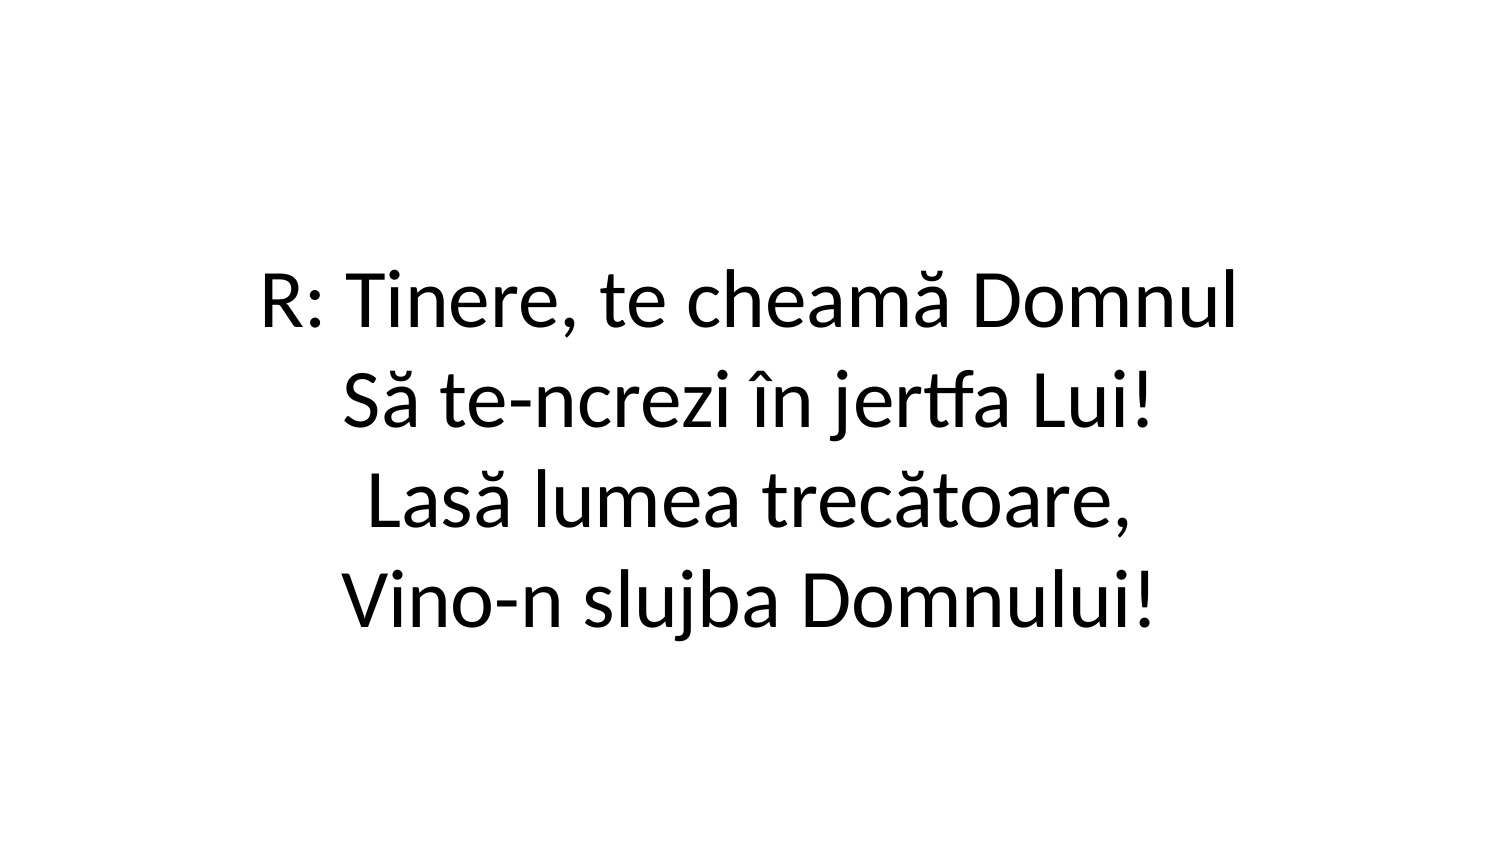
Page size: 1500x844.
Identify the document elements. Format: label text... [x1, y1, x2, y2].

text_box R: Tinere, te cheamă Domnul Să te-ncrezi în jertfa Lui! Lasă lumea trecătoare, Vino-n slujba Domnului! [244, 192, 1256, 652]
